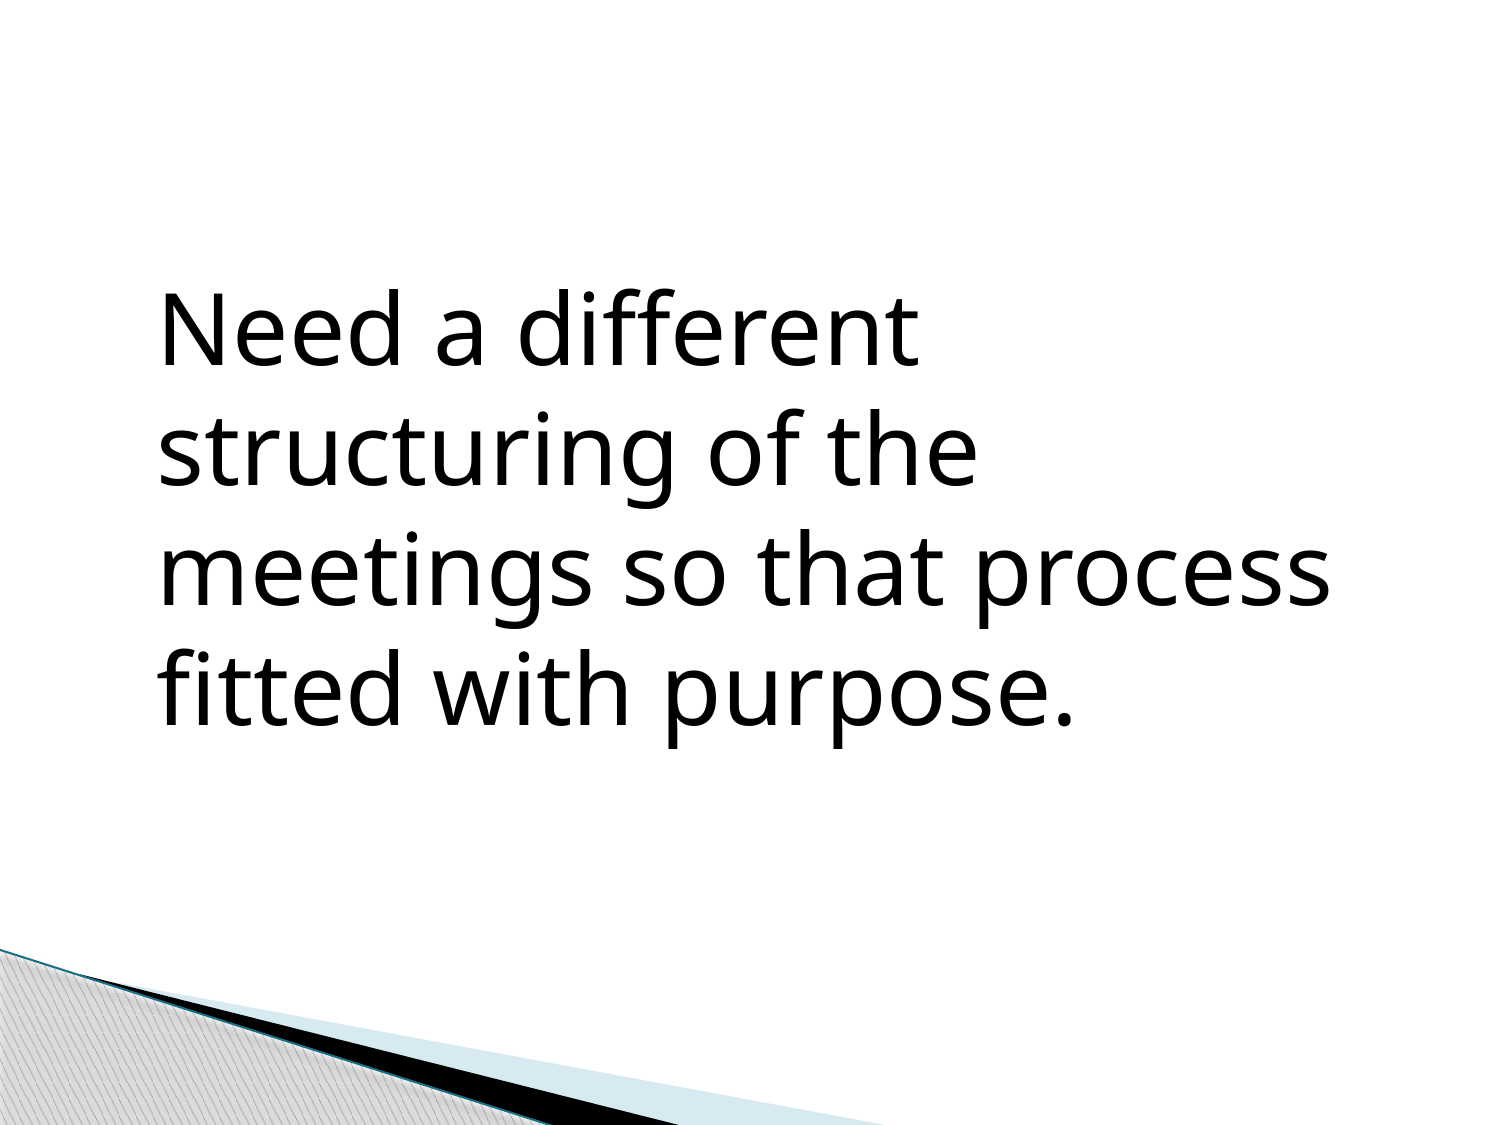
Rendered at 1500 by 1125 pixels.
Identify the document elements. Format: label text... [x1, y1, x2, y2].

list Need a different structuring of the meetings so that process fitted with purpose. [82, 257, 1432, 833]
